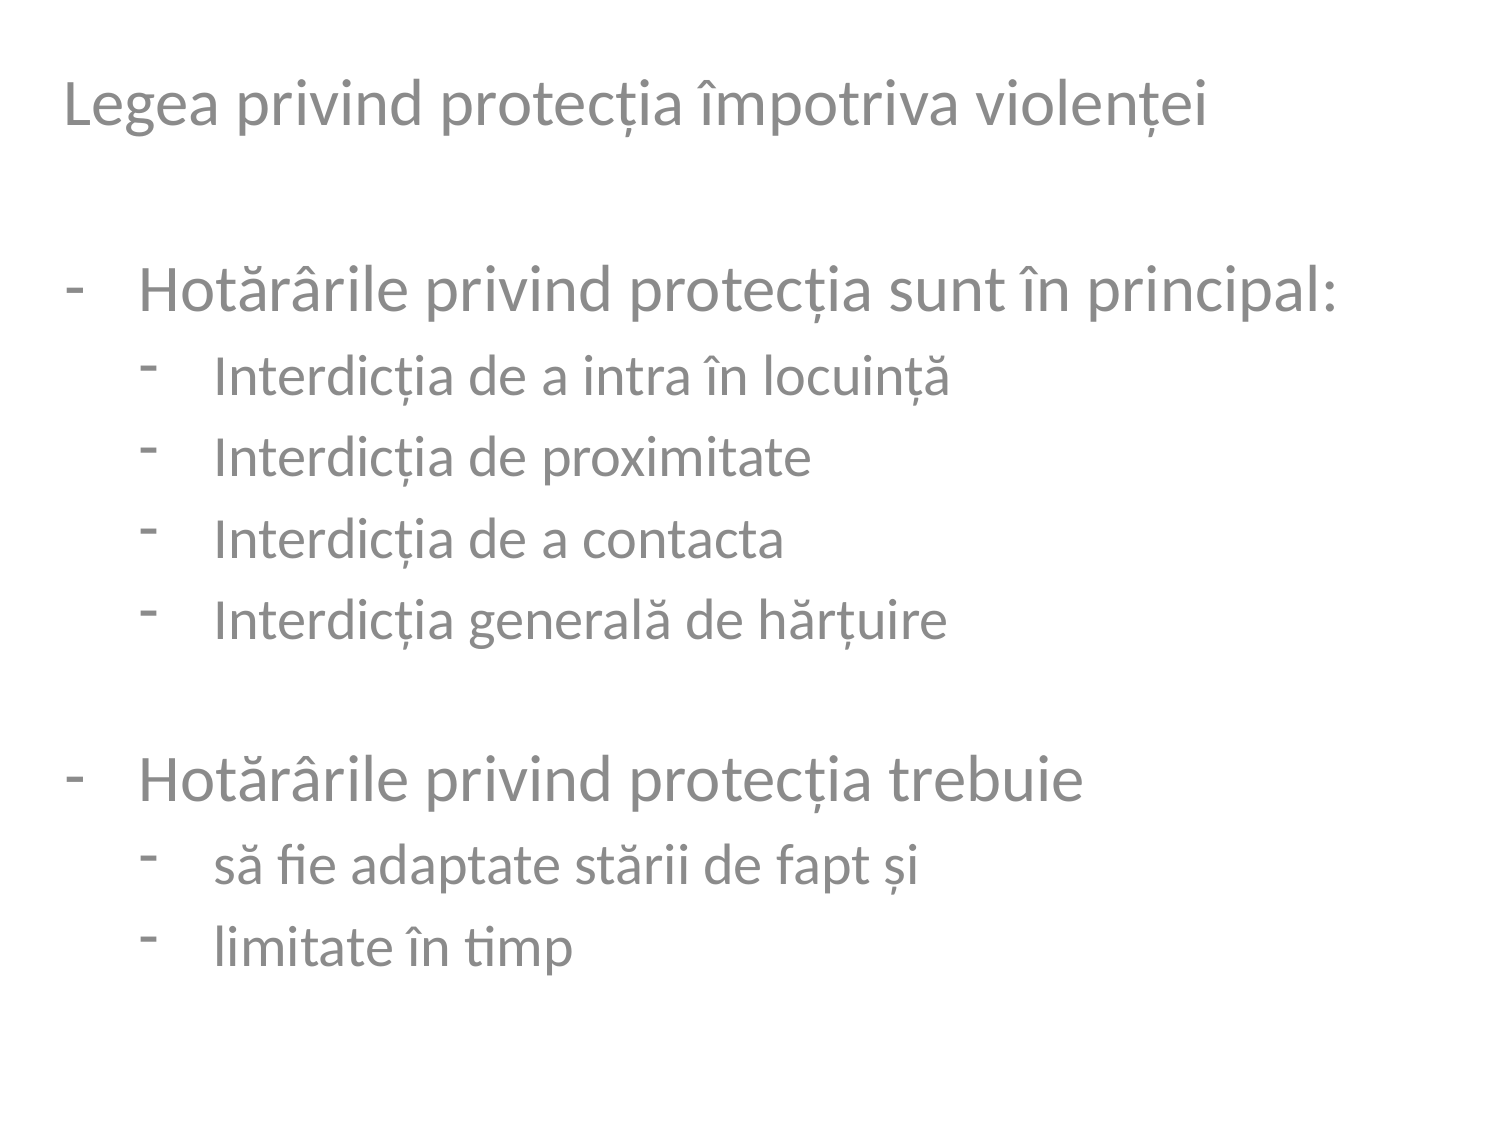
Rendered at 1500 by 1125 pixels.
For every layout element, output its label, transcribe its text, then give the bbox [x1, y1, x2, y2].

subtitle Legea privind protecția împotriva violenței Hotărârile privind protecția sunt în principal: Interdicția de a intra în locuință Interdicția de proximitate Interdicția de a contacta Interdicția generală de hărțuire Hotărârile privind protecția trebuie să fie adaptate stării de fapt și limitate în timp [48, 50, 1446, 1063]
